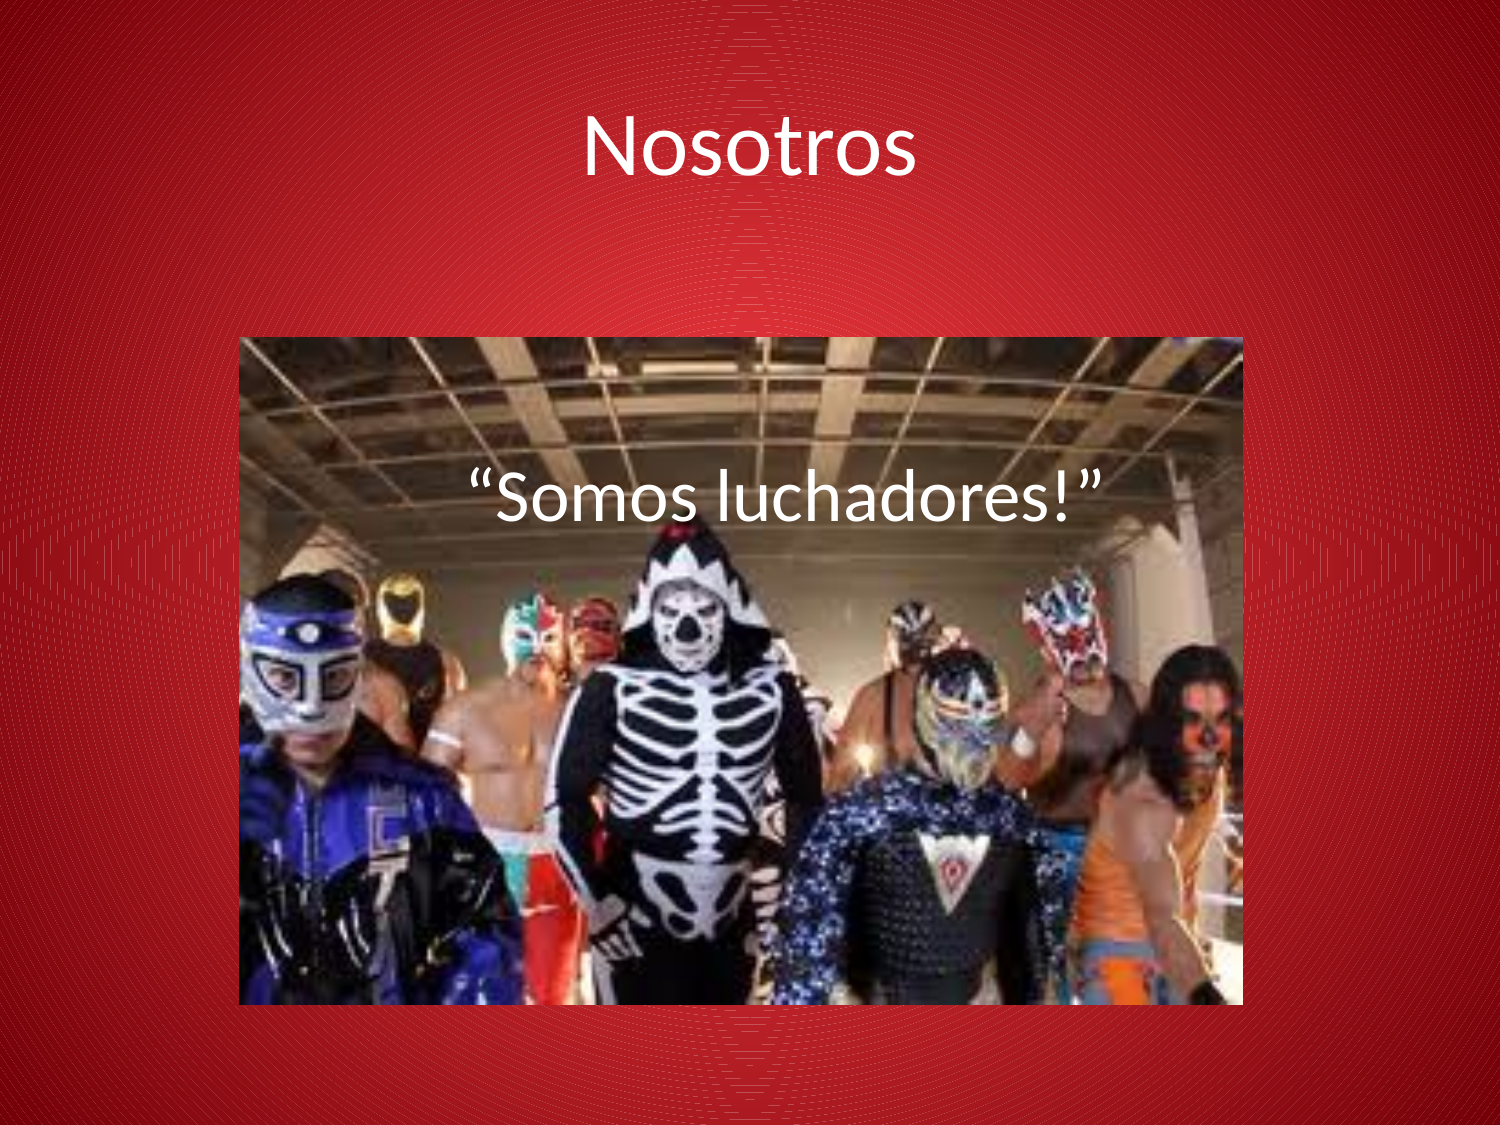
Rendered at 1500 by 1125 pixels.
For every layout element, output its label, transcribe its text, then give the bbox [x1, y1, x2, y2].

picture [239, 337, 1243, 1006]
title Nosotros [75, 45, 1425, 233]
